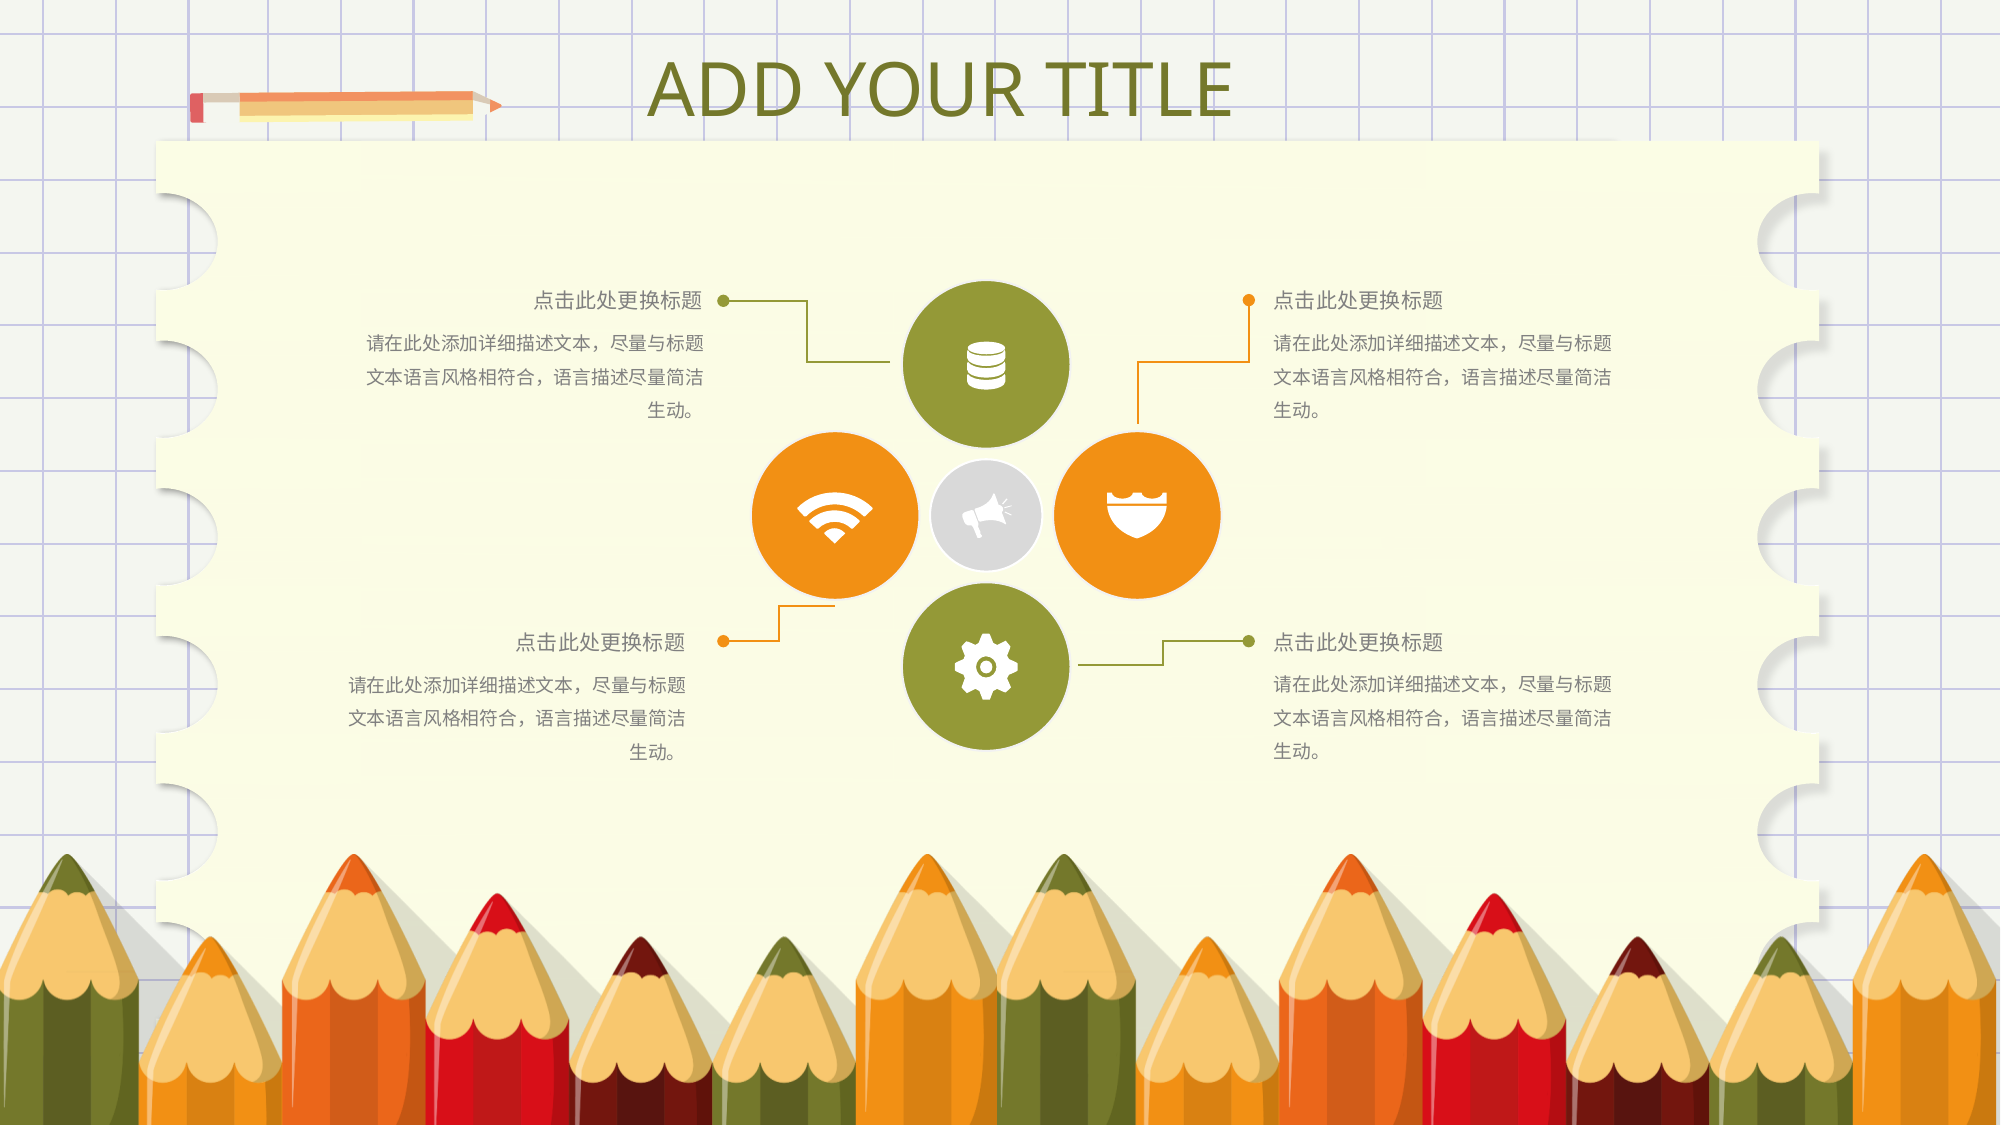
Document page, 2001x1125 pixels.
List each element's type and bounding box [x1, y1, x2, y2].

text_box [750, 280, 1222, 751]
picture [0, 854, 2001, 1125]
text_box [340, 265, 891, 431]
text_box [322, 606, 835, 773]
text_box [1077, 606, 1638, 772]
text_box [1138, 265, 1638, 431]
